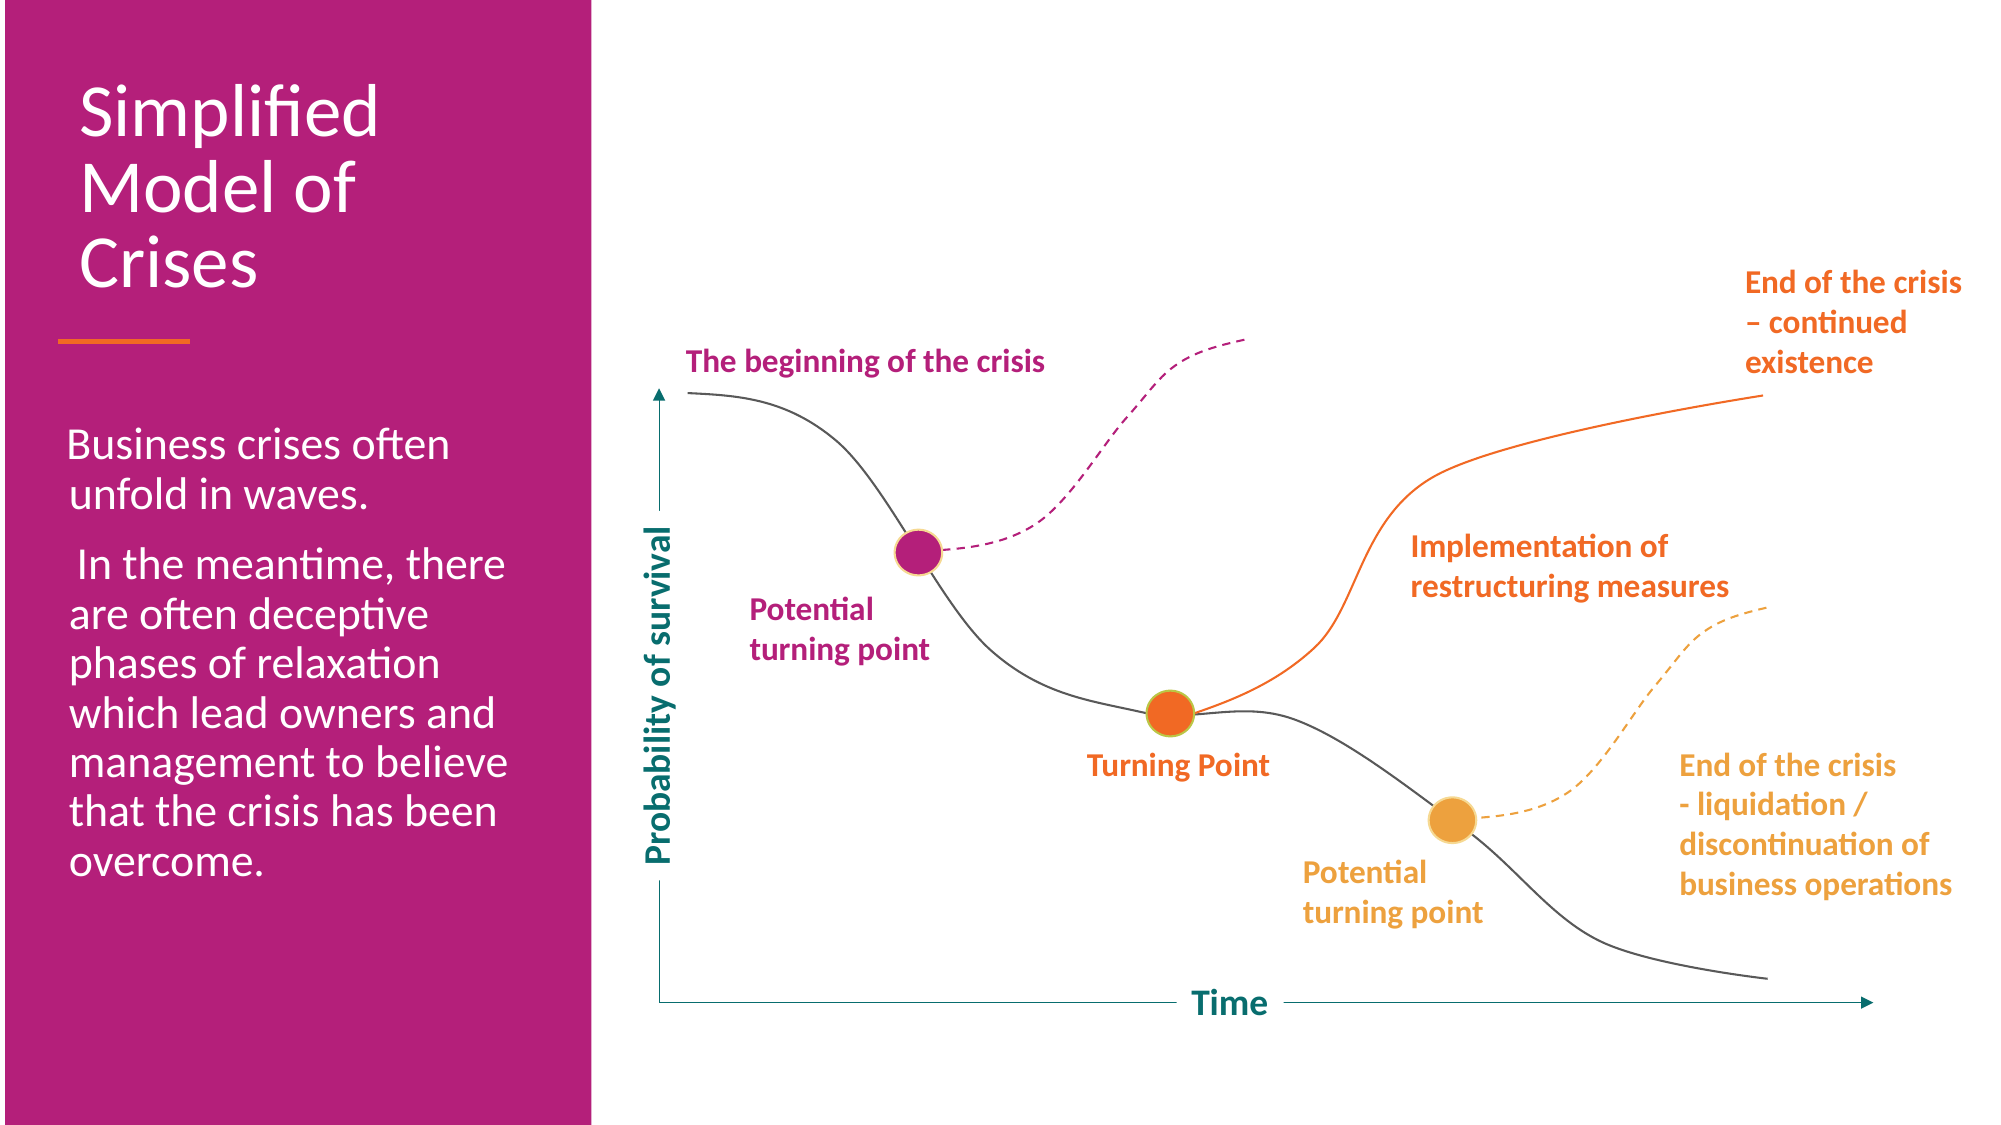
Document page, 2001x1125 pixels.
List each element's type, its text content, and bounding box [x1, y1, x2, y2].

text_box [58, 339, 190, 344]
text_box Time [1176, 1003, 1284, 1031]
text_box Simplified Model of Crises [64, 69, 561, 411]
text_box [687, 339, 1768, 979]
text_box End of the crisis - liquidation / discontinuation of business operations [1664, 735, 1972, 990]
text_box Probability of survival [624, 510, 658, 881]
text_box Business crises often unfold in waves. In the meantime, there are often deceptive phases of relaxation which lead owners and management to believe that the crisis has been overcome. [51, 413, 532, 987]
text_box End of the crisis – continued existence [1730, 253, 1995, 388]
text_box [4, 0, 592, 1125]
text_box Time [1176, 979, 1284, 1002]
text_box Probability of survival [660, 510, 685, 881]
text_box The beginning of the crisis [671, 331, 1061, 386]
